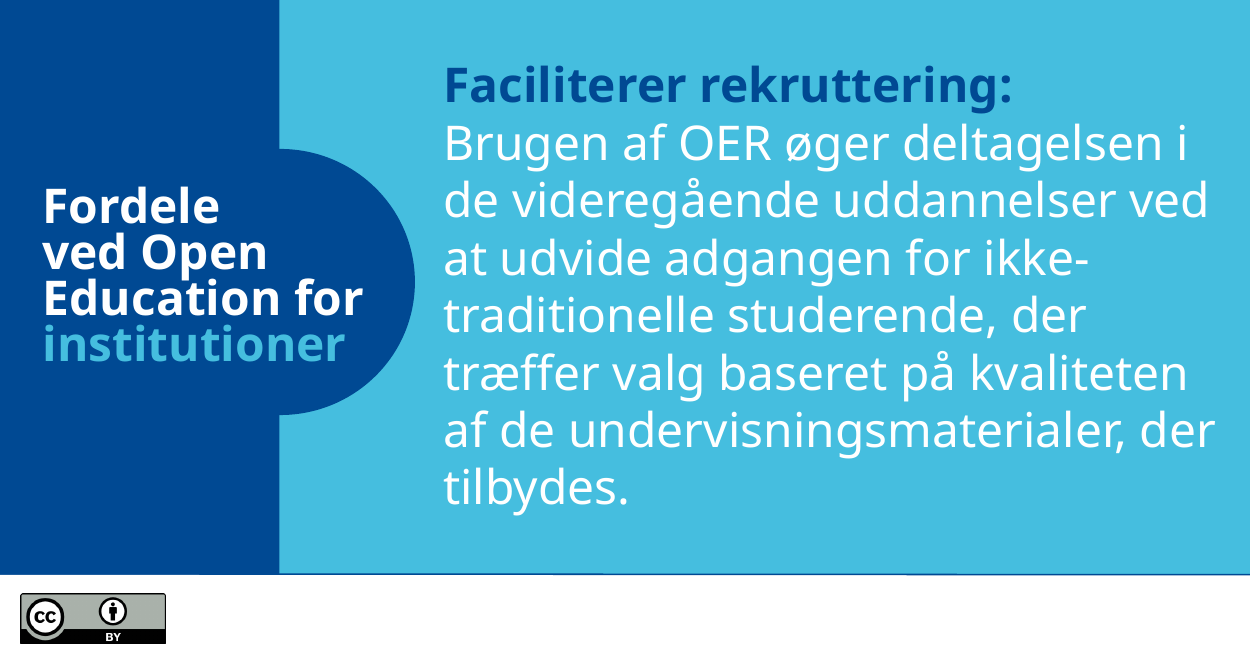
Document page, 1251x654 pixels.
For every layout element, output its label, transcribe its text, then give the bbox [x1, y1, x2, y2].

text_box [0, 0, 280, 573]
text_box [206, 148, 355, 171]
text_box Faciliterer rekruttering: Brugen af OER øger deltagelsen i de videregående uddannelser ved at udvide adgangen for ikke- traditionelle studerende, der træffer valg baseret på kvaliteten af de undervisningsmaterialer, der tilbydes. [428, 39, 1250, 530]
picture [20, 592, 166, 645]
text_box [196, 386, 365, 416]
text_box [0, 582, 1250, 654]
text_box Fordele ved Open Education for institutioner [27, 171, 382, 386]
text_box [382, 194, 415, 370]
